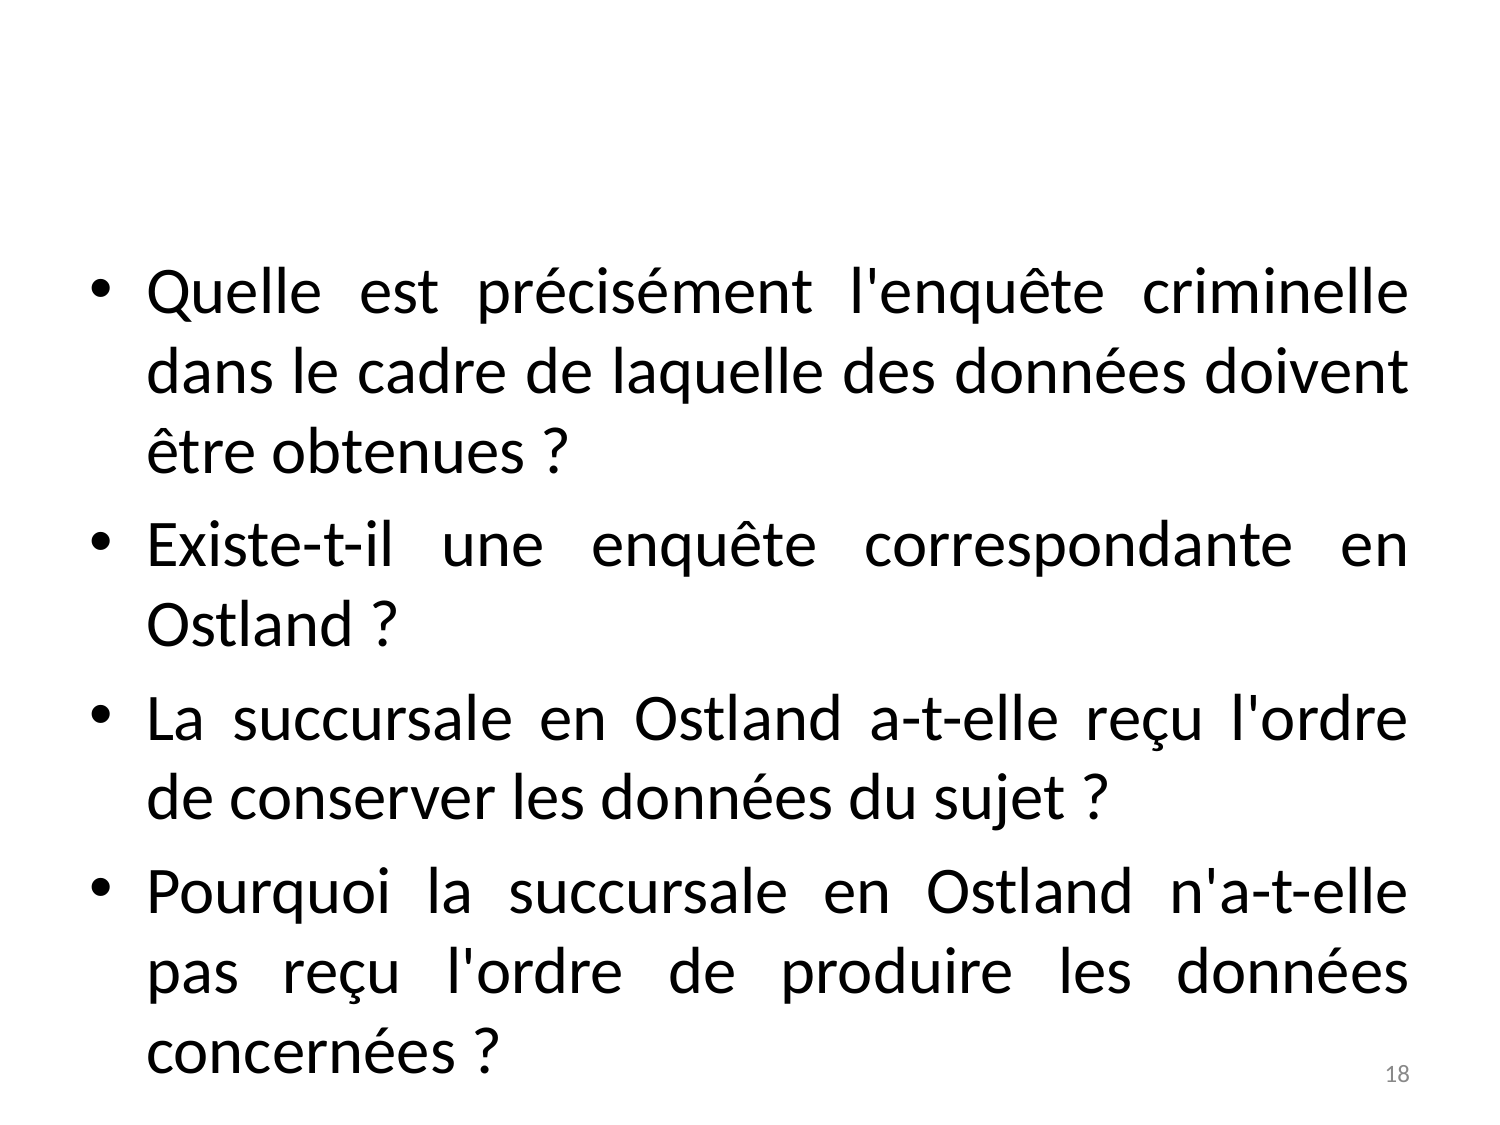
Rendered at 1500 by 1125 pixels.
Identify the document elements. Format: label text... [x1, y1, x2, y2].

slide_number 18 [1074, 1042, 1425, 1103]
text_box Quelle est précisément l'enquête criminelle dans le cadre de laquelle des données doivent être obtenues ? Existe-t-il une enquête correspondante en Ostland ? La succursale en Ostland a-t-elle reçu l'ordre de conserver les données du sujet ? Pourquoi la succursale en Ostland n'a-t-elle pas reçu l'ordre de produire les données concernées ? [74, 239, 1425, 1116]
